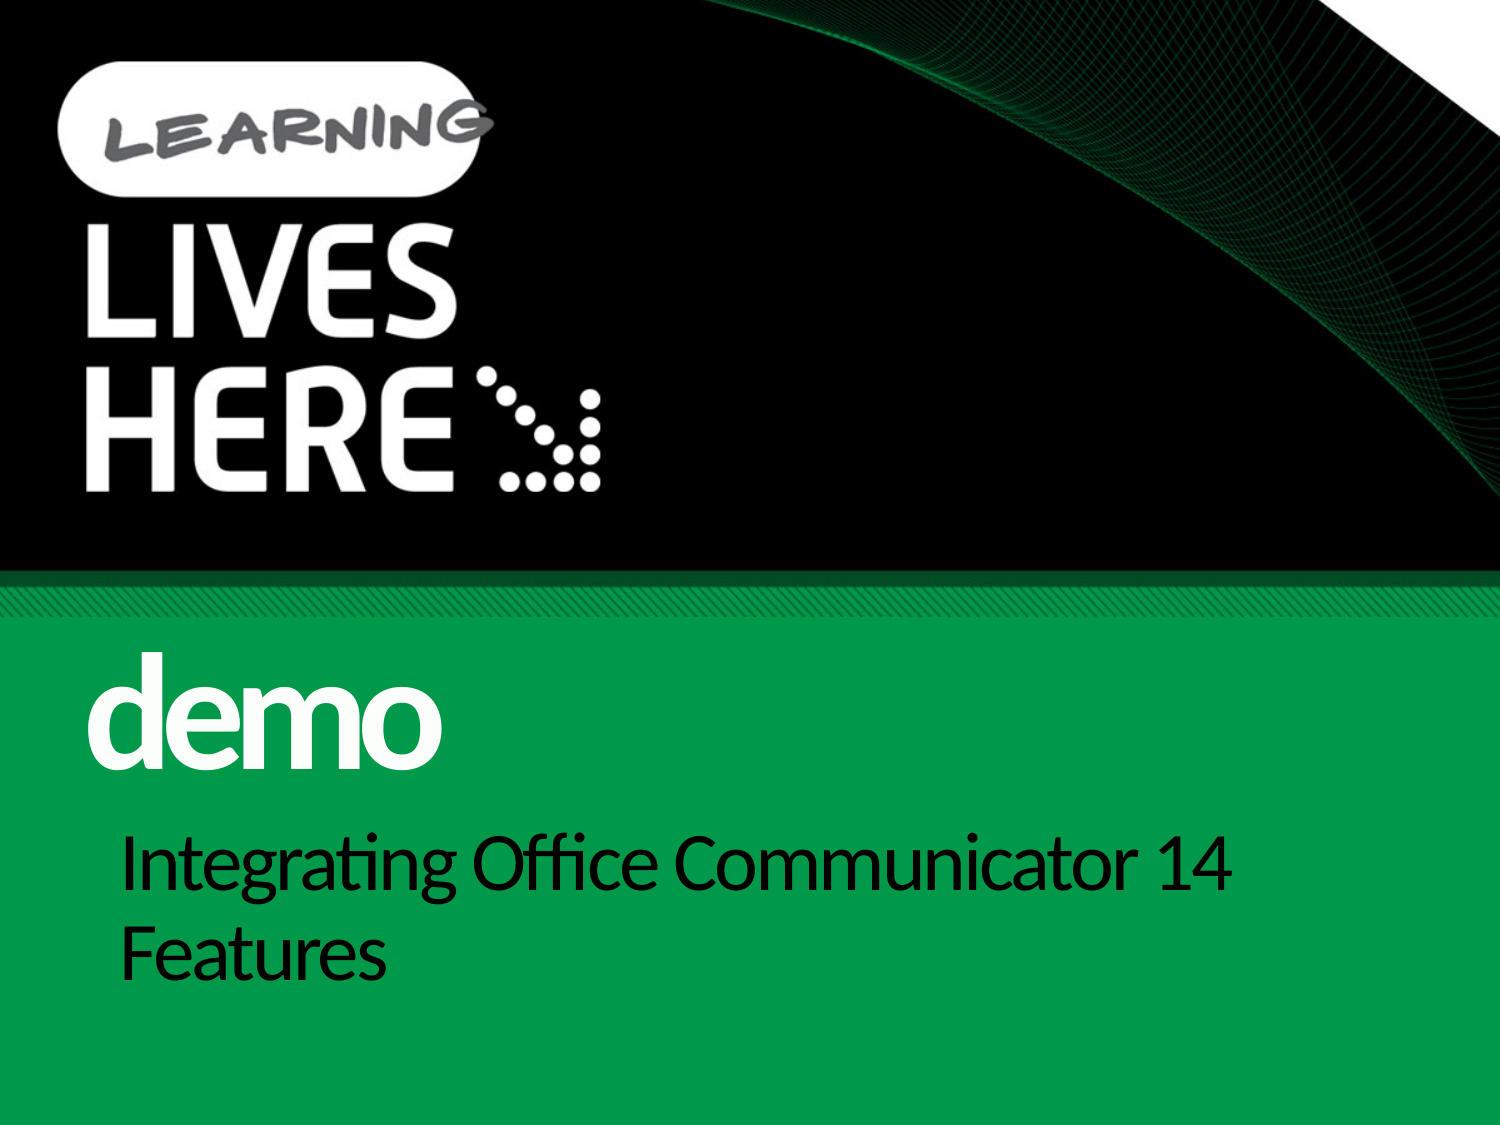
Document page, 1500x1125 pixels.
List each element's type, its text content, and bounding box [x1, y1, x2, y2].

picture [0, 0, 1500, 1125]
title Integrating Office Communicator 14 Features [119, 818, 1375, 943]
list demo [83, 625, 1344, 800]
